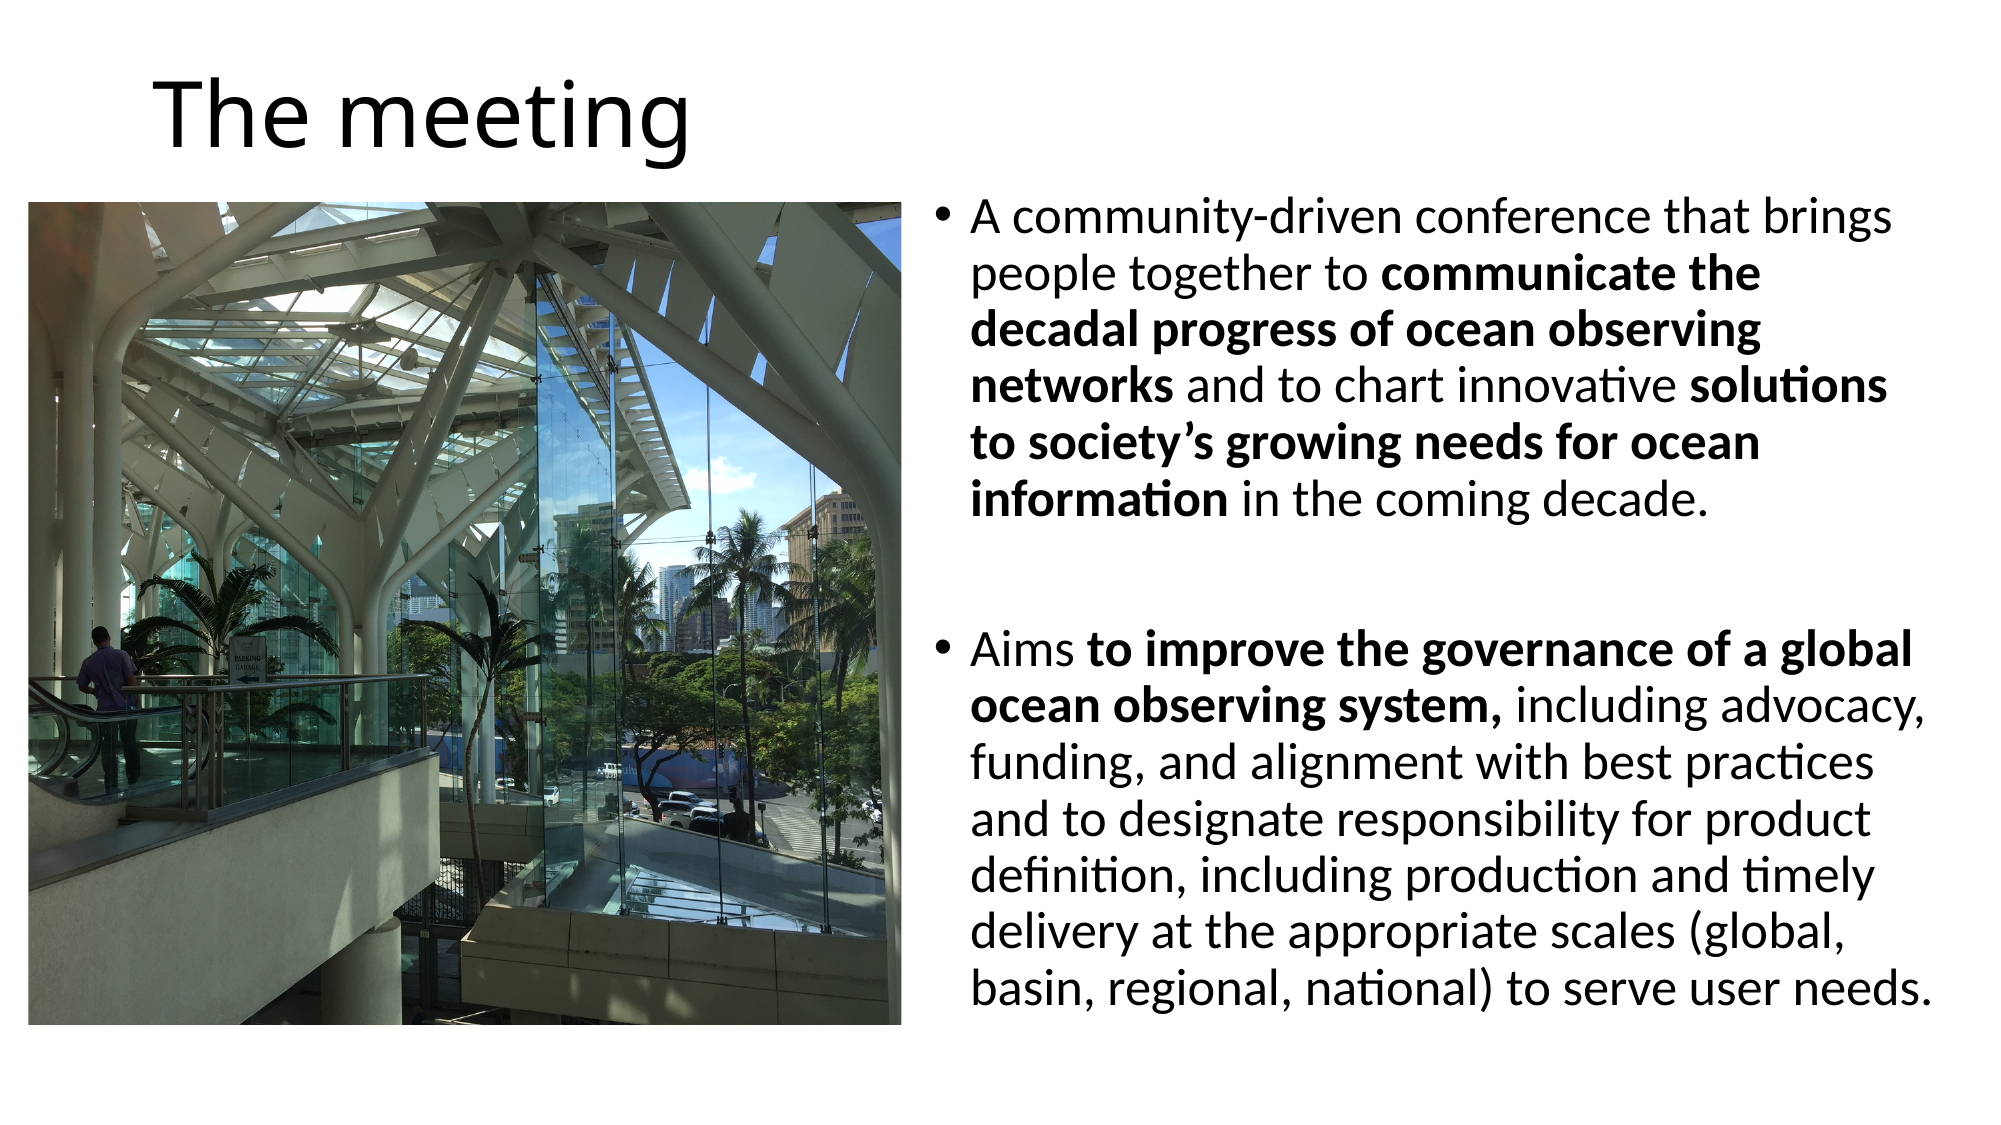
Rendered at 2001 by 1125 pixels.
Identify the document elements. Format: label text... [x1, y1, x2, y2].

picture [28, 202, 902, 1026]
list A community-driven conference that brings people together to communicate the decadal progress of ocean observing networks and to chart innovative solutions to society’s growing needs for ocean information in the coming decade. Aims to improve the governance of a global ocean observing system, including advocacy, funding, and alignment with best practices and to designate responsibility for product definition, including production and timely delivery at the appropriate scales (global, basin, regional, national) to serve user needs. [918, 180, 1955, 1086]
title The meeting [137, 8, 1863, 227]
